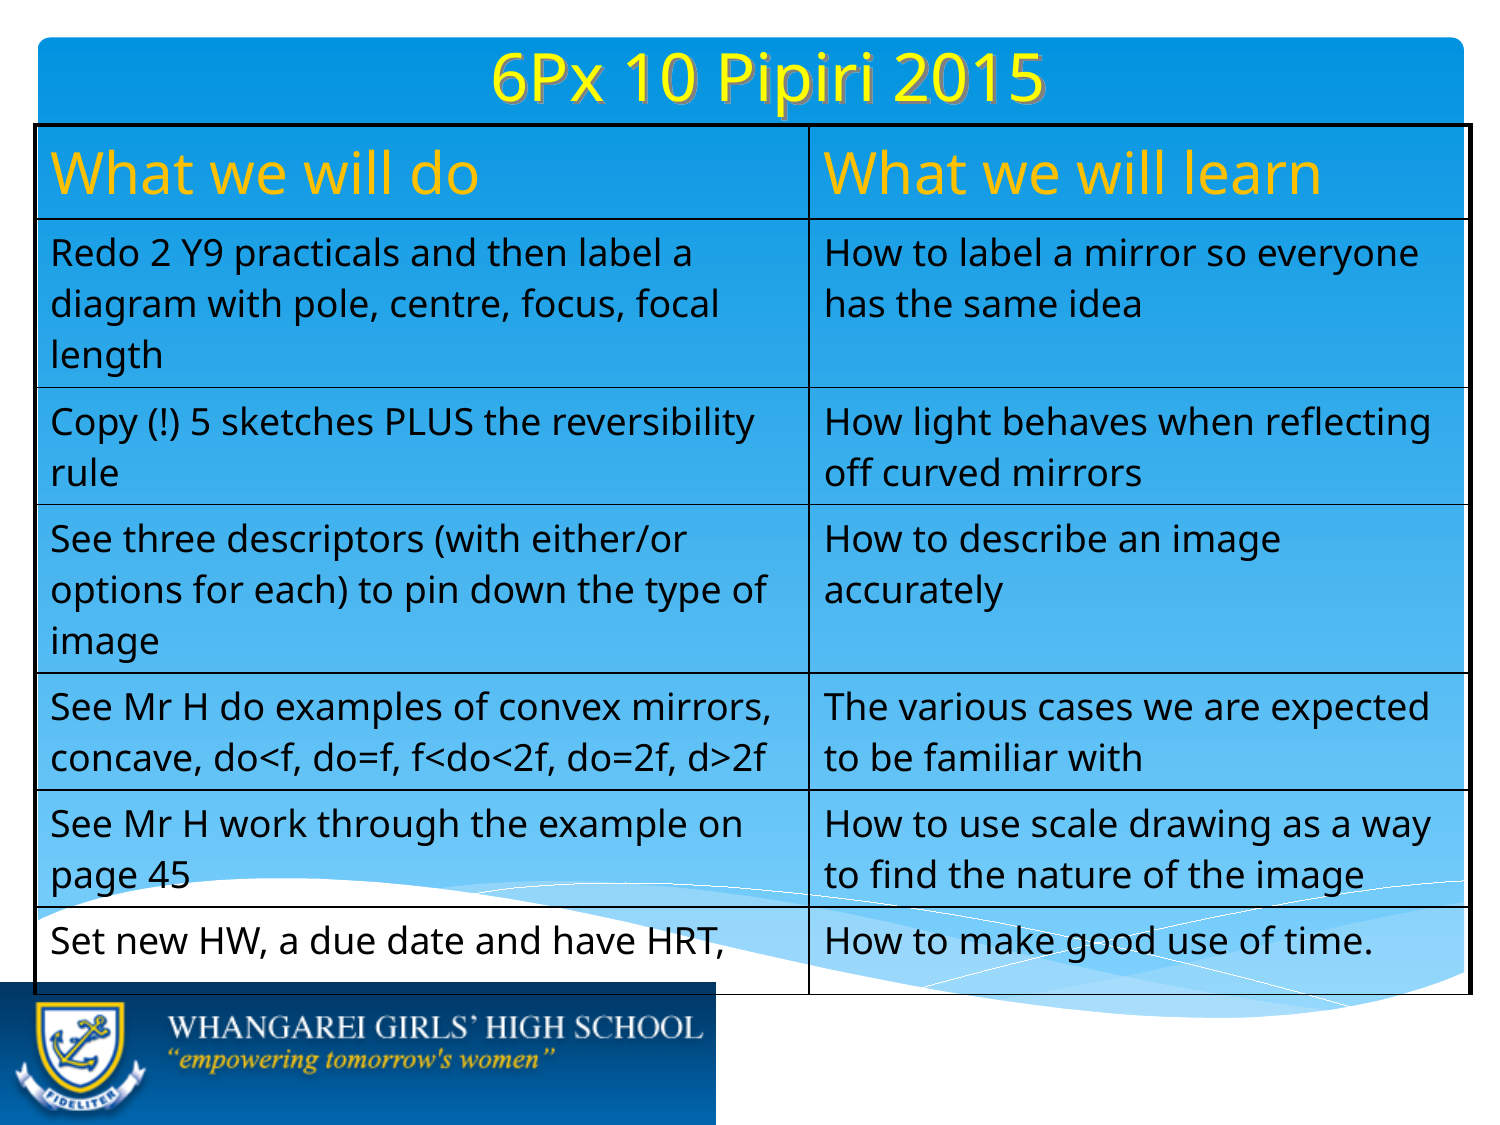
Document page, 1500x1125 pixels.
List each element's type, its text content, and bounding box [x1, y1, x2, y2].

text_box 6Px 10 Pipiri 2015 [162, 24, 1375, 123]
table_cell Set new HW, a due date and have HRT, [37, 908, 808, 994]
table_cell See Mr H do examples of convex mirrors, concave, do<f, do=f, f<do<2f, do=2f, d>2f [37, 674, 808, 789]
table_cell How light behaves when reflecting off curved mirrors [810, 388, 1468, 504]
table_cell Redo 2 Y9 practicals and then label a diagram with pole, centre, focus, focal length [37, 220, 808, 387]
table_cell The various cases we are expected to be familiar with [810, 674, 1468, 789]
table_cell See Mr H work through the example on page 45 [37, 791, 808, 906]
table_cell How to describe an image accurately [810, 505, 1468, 672]
table_cell How to use scale drawing as a way to find the nature of the image [810, 791, 1468, 906]
table_cell See three descriptors (with either/or options for each) to pin down the type of image [37, 505, 808, 672]
table_header What we will do [37, 127, 808, 218]
table_cell Copy (!) 5 sketches PLUS the reversibility rule [37, 388, 808, 504]
picture [0, 982, 716, 1125]
table_cell How to label a mirror so everyone has the same idea [810, 220, 1468, 387]
table_header What we will learn [810, 127, 1468, 218]
table_cell How to make good use of time. [810, 908, 1468, 994]
